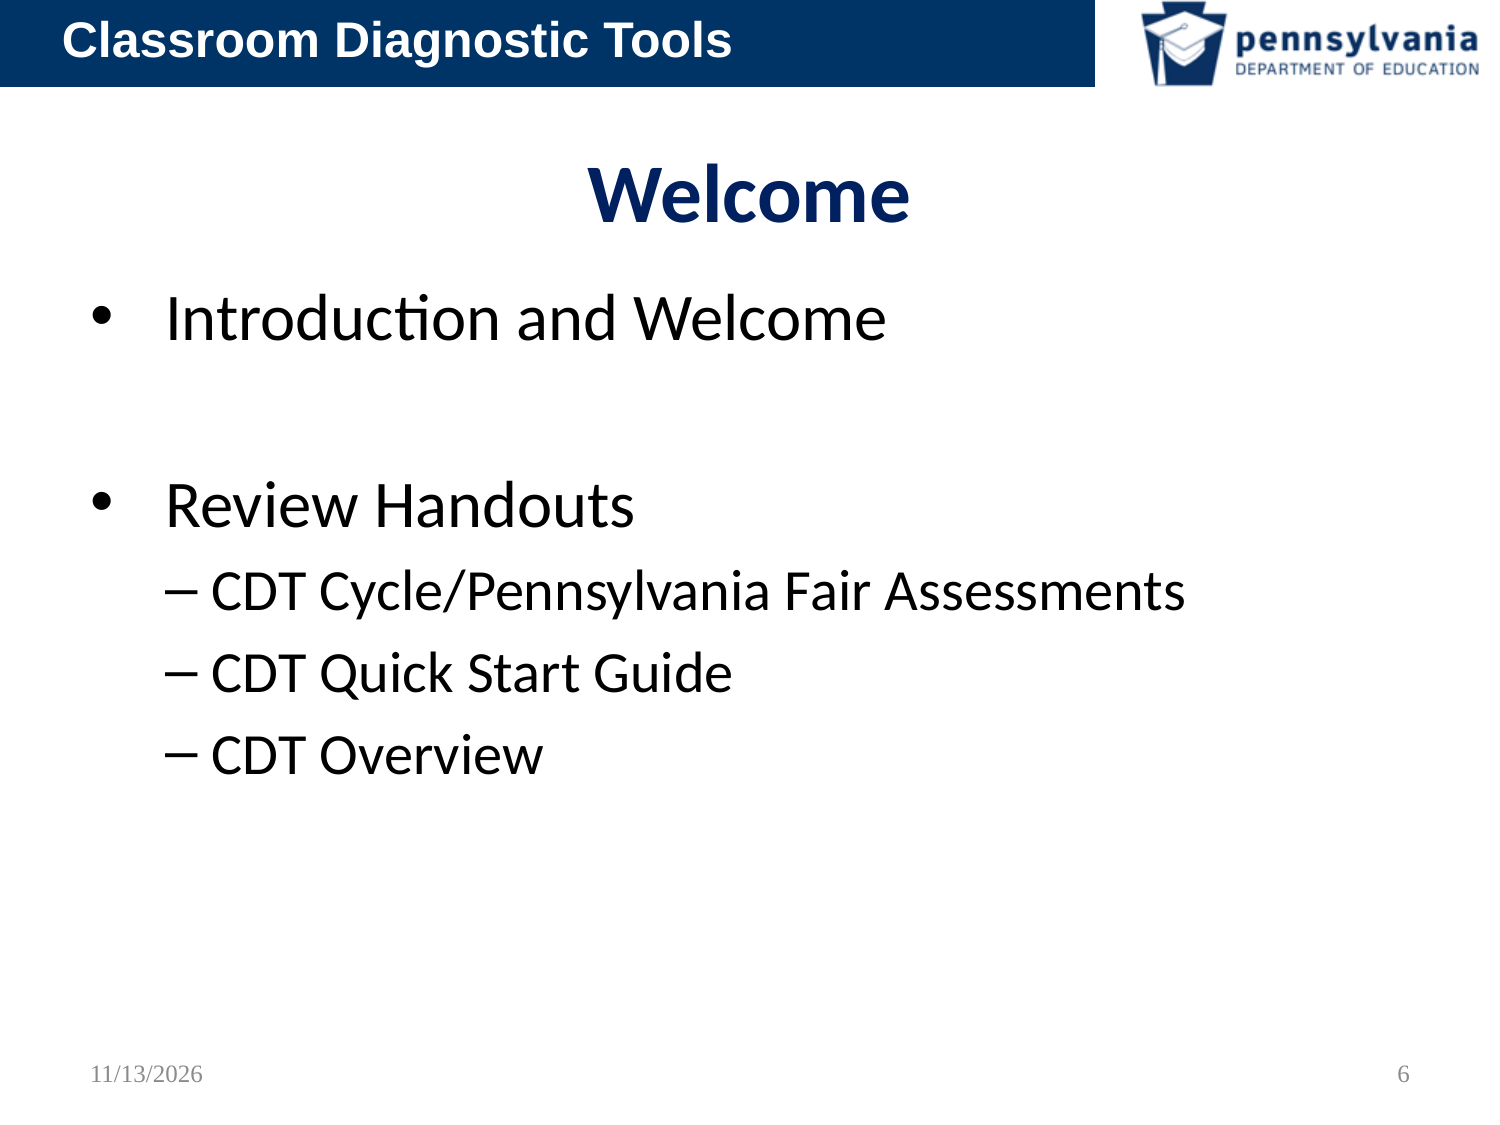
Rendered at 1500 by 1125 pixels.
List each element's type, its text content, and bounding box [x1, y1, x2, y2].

list Introduction and Welcome Review Handouts CDT Cycle/Pennsylvania Fair Assessments CDT Quick Start Guide CDT Overview [74, 266, 1426, 1010]
slide_number 6 [1074, 1042, 1425, 1103]
title Welcome [74, 44, 1426, 233]
picture [1134, 0, 1485, 90]
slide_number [75, 1042, 425, 1103]
